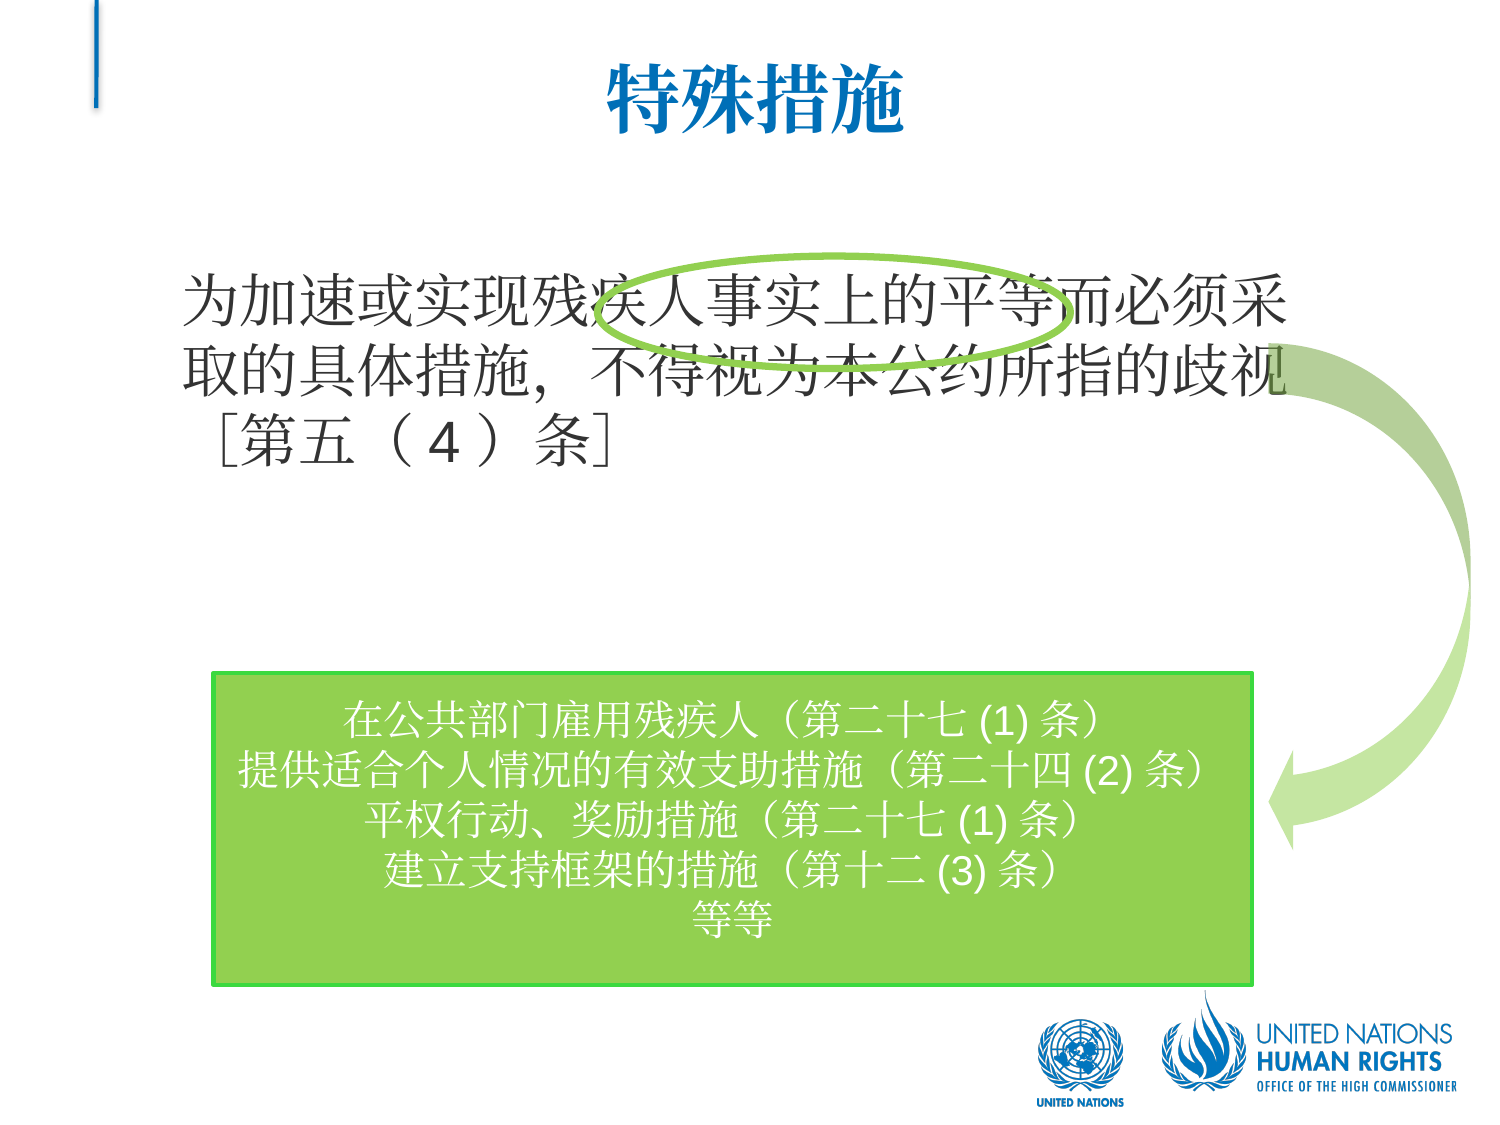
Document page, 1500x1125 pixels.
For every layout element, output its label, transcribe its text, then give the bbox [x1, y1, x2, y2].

text_box 为加速或实现残疾人事实上的平等而必须采取的具体措施，不得视为本公约所指的歧视［第五（4）条］ [166, 256, 1325, 925]
text_box 在公共部门雇用残疾人（第二十七(1)条） 提供适合个人情况的有效支助措施（第二十四(2)条） 平权行动、奖励措施（第二十七(1)条） 建立支持框架的措施（第十二(3)条） 等等 [211, 671, 1254, 987]
text_box [595, 253, 1073, 371]
text_box [1266, 341, 1473, 853]
title 特殊措施 [39, 45, 1471, 224]
picture [1037, 990, 1457, 1107]
